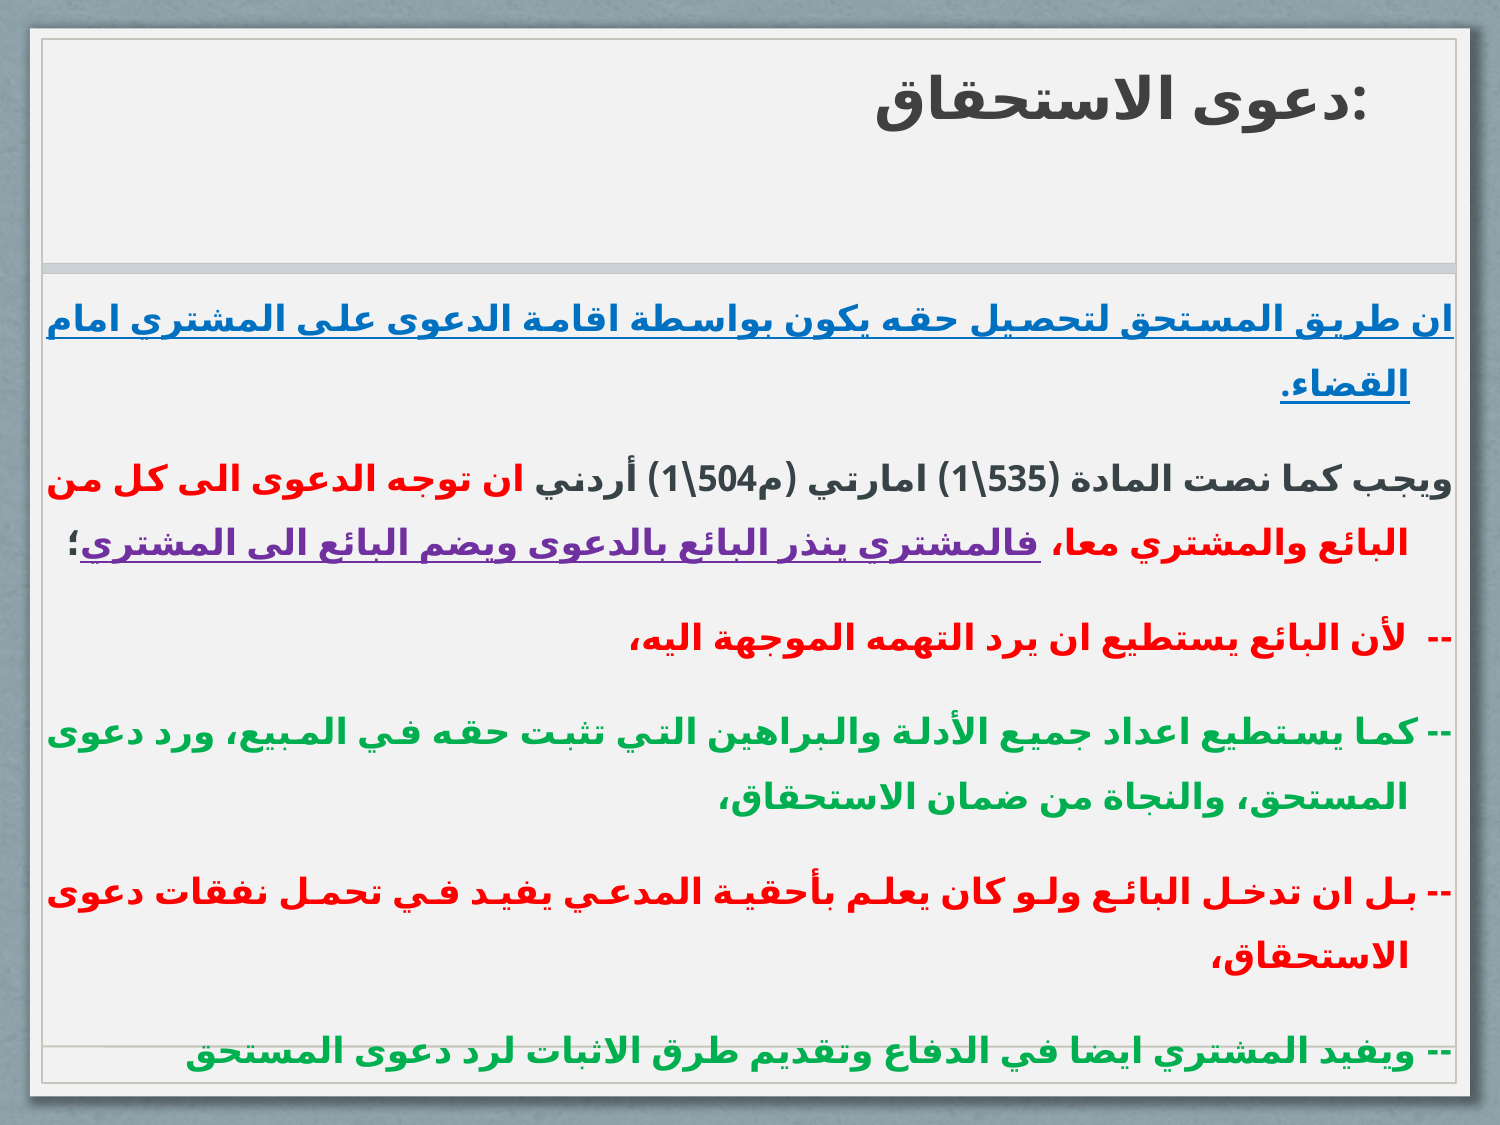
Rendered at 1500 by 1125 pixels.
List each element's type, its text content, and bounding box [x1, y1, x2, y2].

list ان طريق المستحق لتحصيل حقه يكون بواسطة اقامة الدعوى على المشتري امام القضاء. ويجب كما نصت المادة (535\1) امارتي (م504\1) أردني ان توجه الدعوى الى كل من البائع والمشتري معا، فالمشتري ينذر البائع بالدعوى ويضم البائع الى المشتري؛ -- لأن البائع يستطيع ان يرد التهمه الموجهة اليه، -- كما يستطيع اعداد جميع الأدلة والبراهين التي تثبت حقه في المبيع، ورد دعوى المستحق، والنجاة من ضمان الاستحقاق، -- بل ان تدخل البائع ولو كان يعلم بأحقية المدعي يفيد في تحمل نفقات دعوى الاستحقاق، -- ويفيد المشتري ايضا في الدفاع وتقديم طرق الاثبات لرد دعوى المستحق [31, 266, 1469, 1094]
title دعوى الاستحقاق: [177, 53, 1383, 259]
